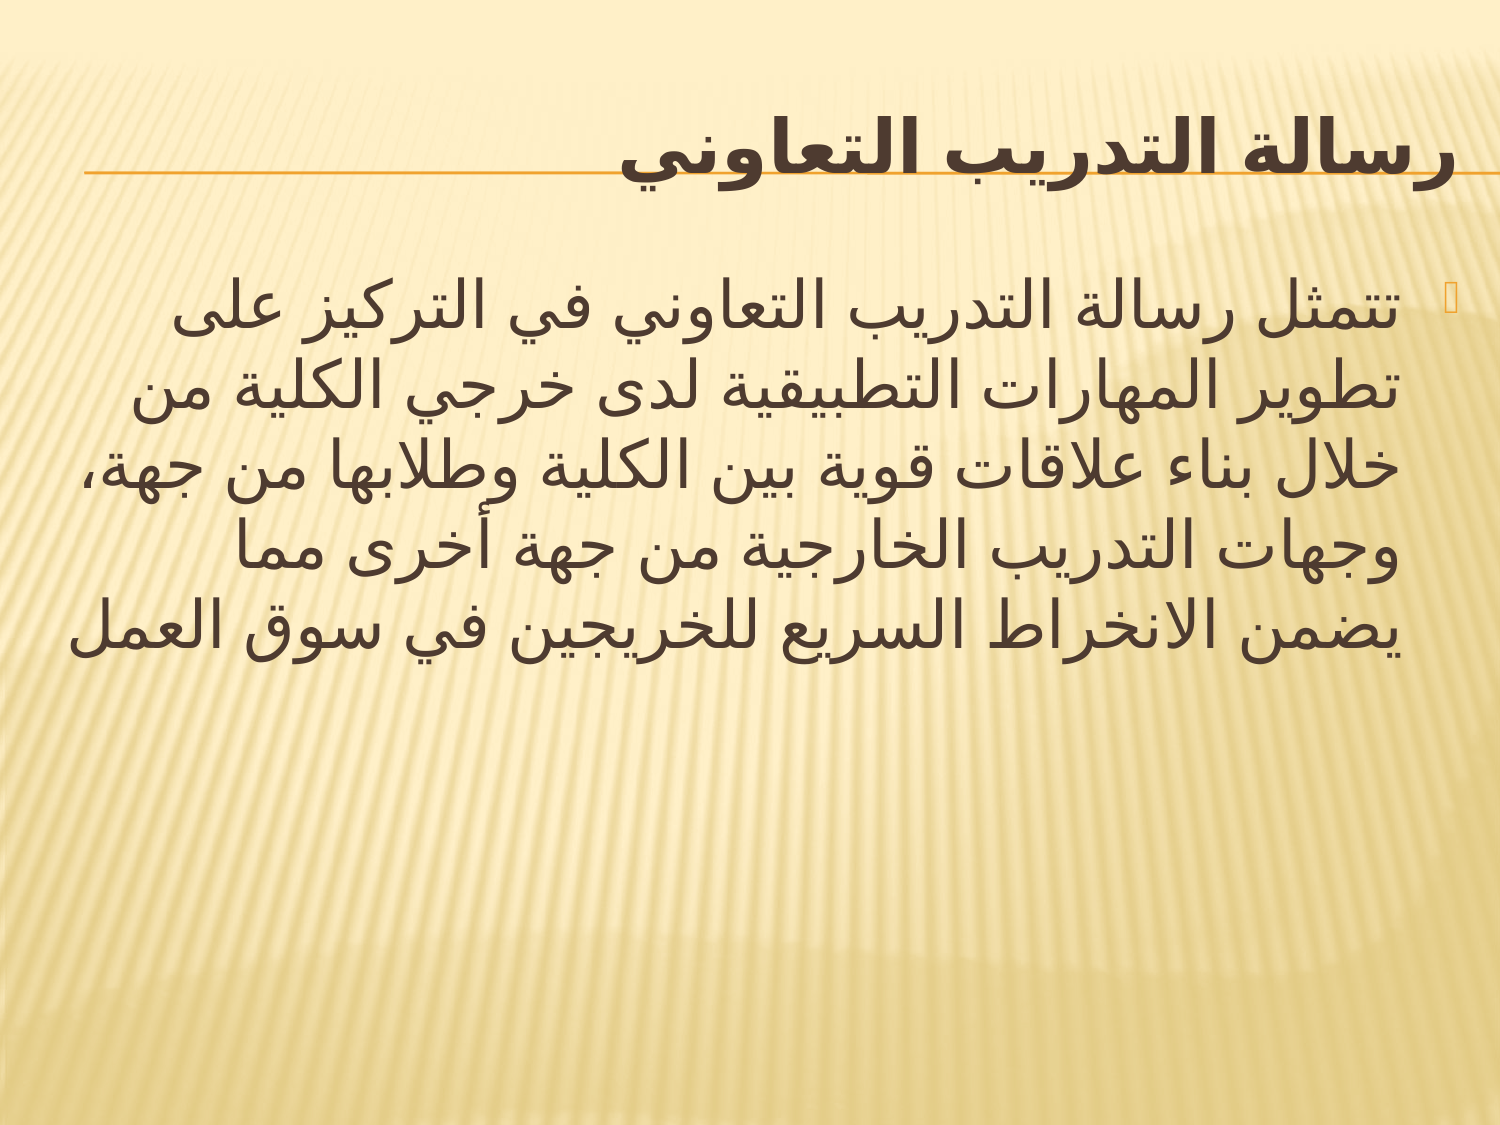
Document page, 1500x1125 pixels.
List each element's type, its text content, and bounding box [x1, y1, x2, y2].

list تتمثل رسالة التدريب التعاوني في التركيز على تطوير المهارات التطبيقية لدى خرجي الكلية من خلال بناء علاقات قوية بين الكلية وطلابها من جهة، وجهات التدريب الخارجية من جهة أخرى مما يضمن الانخراط السريع للخريجين في سوق العمل [50, 254, 1475, 998]
title رسالة التدريب التعاوني [50, 75, 1475, 213]
